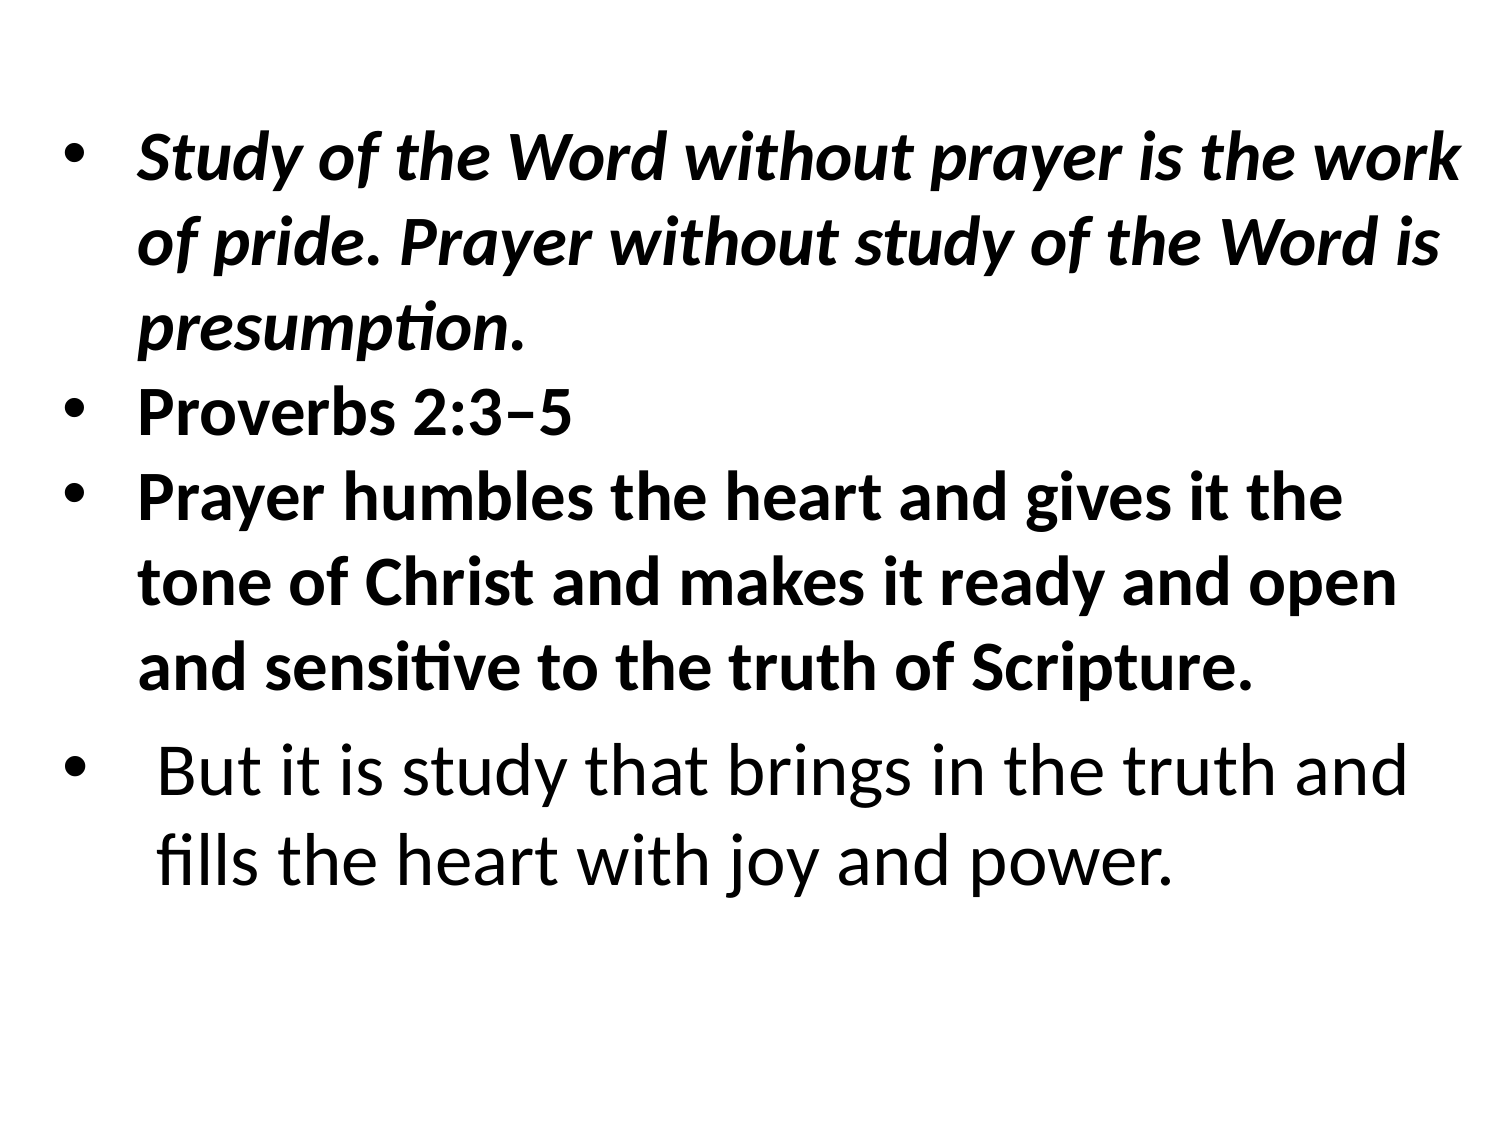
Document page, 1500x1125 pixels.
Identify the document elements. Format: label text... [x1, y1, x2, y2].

text_box Study of the Word without prayer is the work of pride. Prayer without study of the Word is presumption. Proverbs 2:3–5 Prayer humbles the heart and gives it the tone of Christ and makes it ready and open and sensitive to the truth of Scripture. But it is study that brings in the truth and fills the heart with joy and power. [48, 17, 1500, 994]
